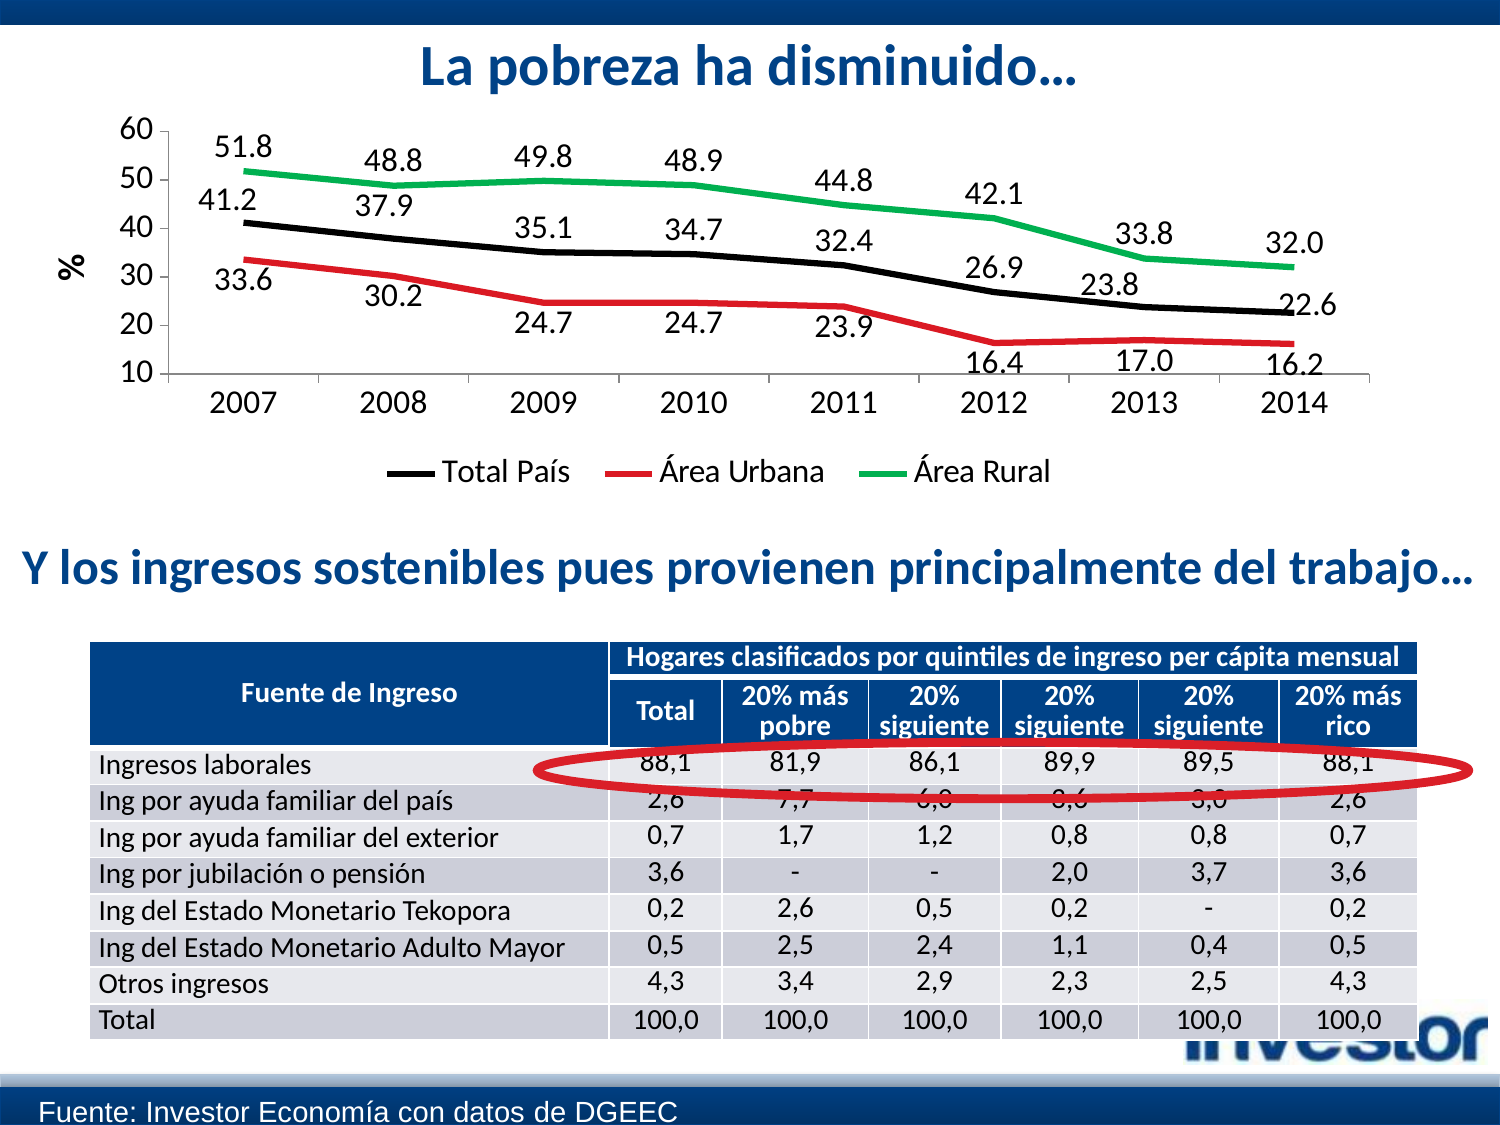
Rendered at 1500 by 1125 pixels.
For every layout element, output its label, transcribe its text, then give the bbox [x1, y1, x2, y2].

table_cell 1,2 [869, 822, 1000, 857]
table_header Hogares clasificados por quintiles de ingreso per cápita mensual [610, 642, 1417, 674]
table_cell 0,2 [1002, 895, 1138, 930]
text_box Fuente: Investor Economía con datos de DGEEC [23, 1086, 1266, 1125]
table_cell 0,5 [869, 895, 1000, 930]
table_cell Ing por ayuda familiar del exterior [90, 822, 608, 857]
table_cell 100,0 [869, 1005, 1000, 1039]
table_cell - [869, 858, 1000, 893]
table_cell 100,0 [1002, 1005, 1138, 1039]
table_cell 1,1 [1002, 932, 1138, 966]
table_cell 20% siguiente [869, 680, 1000, 741]
table_cell 100,0 [610, 1005, 721, 1039]
table_cell 88,1 [1358, 749, 1417, 755]
table_header Fuente de Ingreso [90, 642, 608, 745]
table_cell 0,5 [610, 932, 721, 966]
table_cell 4,3 [1280, 968, 1417, 1003]
table_cell 20% más rico [1280, 680, 1417, 747]
title La pobreza ha disminuido… [0, 24, 1500, 100]
table_cell 0,5 [1280, 932, 1417, 966]
table_cell 2,6 [1280, 786, 1417, 820]
table_cell 3,6 [1280, 858, 1417, 893]
table_cell - [723, 858, 868, 893]
table_cell 0,4 [1139, 932, 1278, 966]
table_cell 2,9 [869, 968, 1000, 1003]
table_cell 2,6 [610, 788, 721, 820]
picture [1183, 999, 1488, 1065]
table_cell Ingresos laborales [90, 751, 608, 784]
table_cell Ing del Estado Monetario Tekopora [90, 895, 608, 930]
table_cell 2,5 [723, 932, 868, 966]
table_cell - [1139, 895, 1278, 930]
table_cell Ing por jubilación o pensión [90, 858, 608, 893]
table_cell 0,2 [1280, 895, 1417, 930]
table_cell 100,0 [1280, 1005, 1417, 1039]
table_cell 20% siguiente [1002, 680, 1138, 741]
table_cell 0,7 [1280, 822, 1417, 857]
table_cell Total [90, 1005, 608, 1039]
table_cell 20% más pobre [723, 680, 868, 745]
table_cell 88,1 [610, 749, 648, 753]
table_cell 6,0 [869, 800, 1000, 820]
table_cell 3,6 [610, 858, 721, 893]
table_cell 7,7 [723, 796, 868, 820]
chart [44, 101, 1395, 505]
table_cell 3,6 [1002, 800, 1138, 820]
table_cell 2,6 [723, 895, 868, 930]
table_cell Otros ingresos [90, 968, 608, 1003]
table_cell 100,0 [723, 1005, 868, 1039]
table_cell Total [610, 680, 721, 747]
text_box Y los ingresos sostenibles pues provienen principalmente del trabajo… [3, 504, 1495, 625]
table_cell Ing por ayuda familiar del país [90, 785, 608, 820]
table_cell 3,7 [1139, 858, 1278, 893]
text_box [535, 740, 1471, 801]
table_cell 4,3 [610, 968, 721, 1003]
table_cell 20% siguiente [1139, 680, 1278, 745]
table_cell 2,0 [1002, 858, 1138, 893]
table_cell 0,8 [1002, 822, 1138, 857]
table_cell 1,7 [723, 822, 868, 857]
table_cell 2,4 [869, 932, 1000, 966]
table_cell 100,0 [1139, 1005, 1278, 1039]
table_cell 3,4 [723, 968, 868, 1003]
table_cell 2,3 [1002, 968, 1138, 1003]
table_cell 0,8 [1139, 822, 1278, 857]
table_cell 0,7 [610, 822, 721, 857]
table_cell 3,0 [1139, 796, 1278, 820]
table_cell Ing del Estado Monetario Adulto Mayor [90, 932, 608, 966]
table_cell 2,5 [1139, 968, 1278, 1003]
table_cell 0,2 [610, 895, 721, 930]
